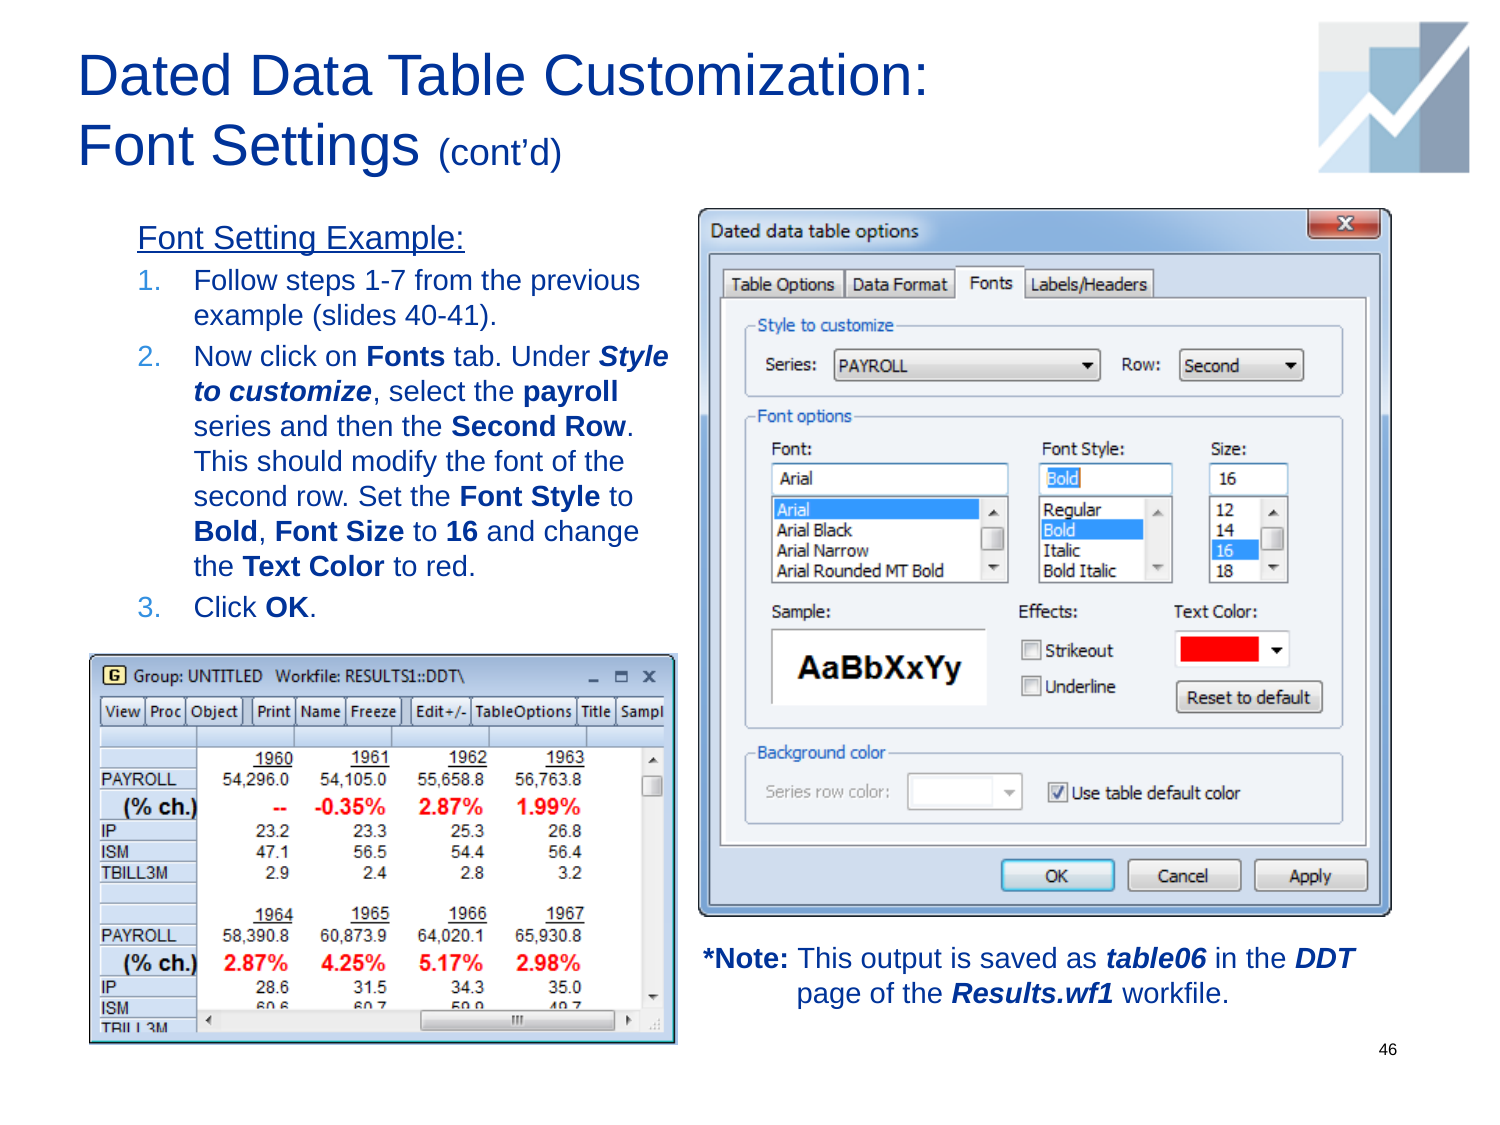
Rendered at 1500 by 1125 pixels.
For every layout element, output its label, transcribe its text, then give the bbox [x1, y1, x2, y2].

text_box *Note: This output is saved as table06 in the DDT page of the Results.wf1 workfile. [688, 931, 1370, 1070]
text_box Font Setting Example: Follow steps 1-7 from the previous example (slides 40-41). Now click on Fonts tab. Under Style to customize, select the payroll series and then the Second Row. This should modify the font of the second row. Set the Font Style to Bold, Font Size to 16 and change the Text Color to red. Click OK. [0, 208, 699, 1045]
slide_number 46 [1370, 1015, 1413, 1067]
picture [697, 208, 1393, 917]
picture [1300, 11, 1479, 181]
title Dated Data Table Customization: Font Settings (cont’d) [62, 0, 1297, 185]
picture [88, 653, 678, 1045]
